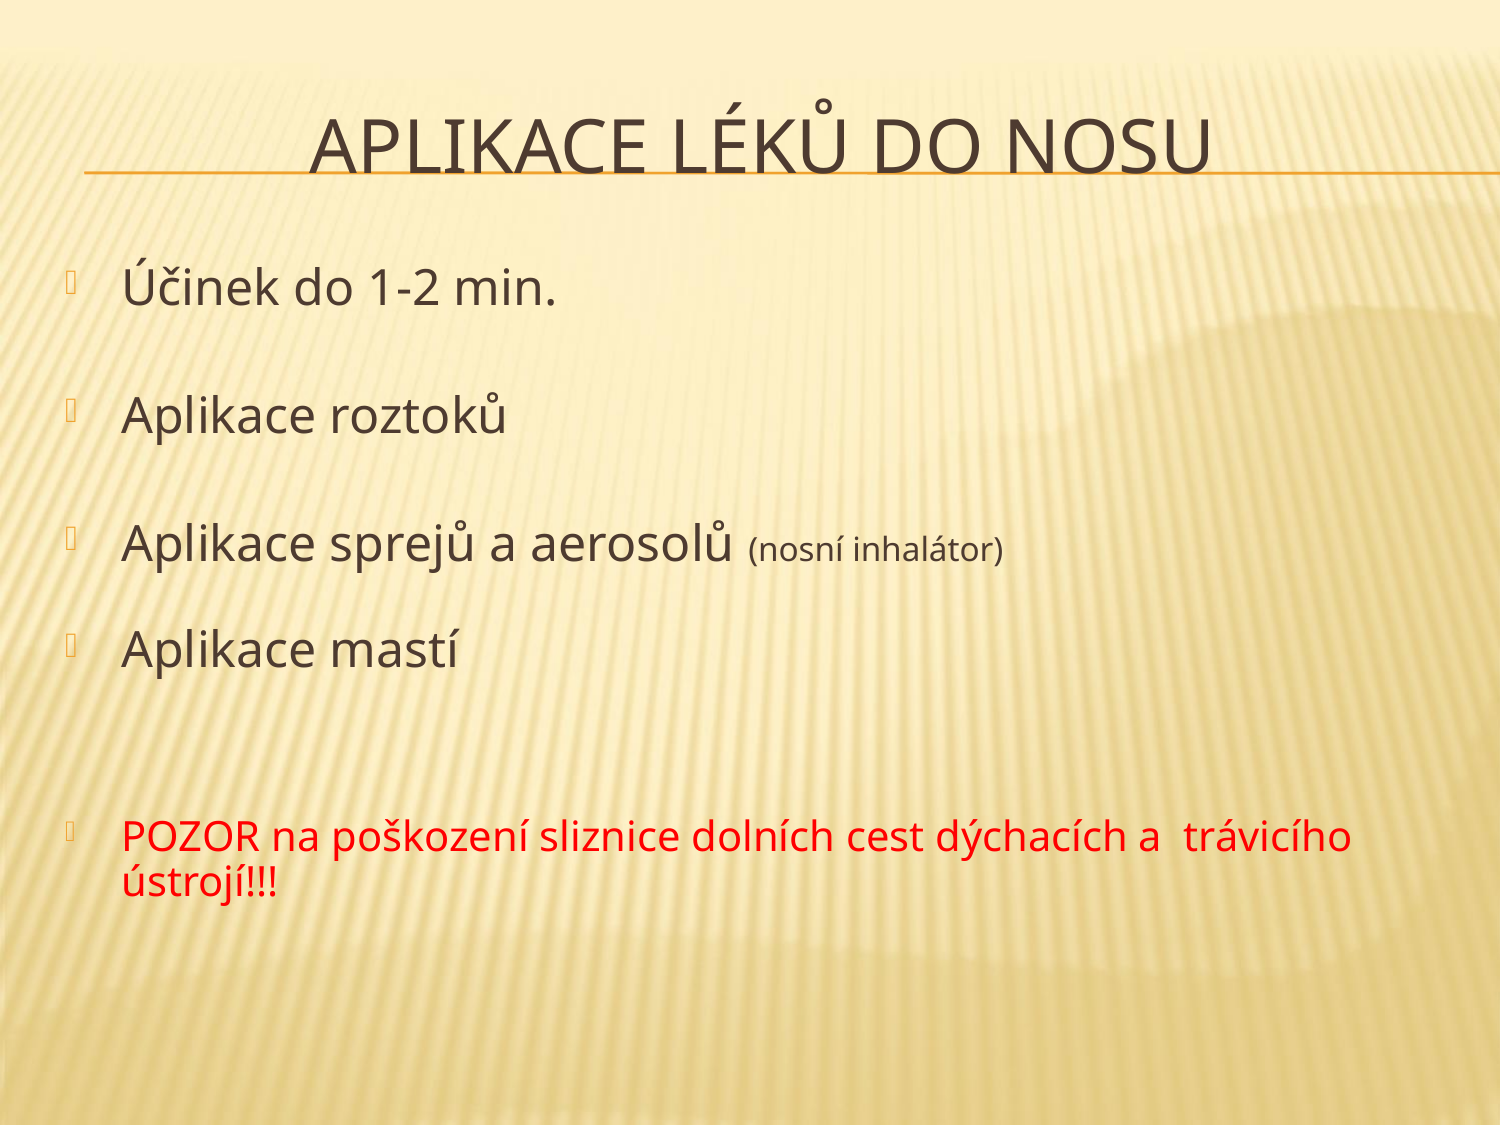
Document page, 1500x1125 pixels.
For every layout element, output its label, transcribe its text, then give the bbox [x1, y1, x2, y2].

picture [0, 0, 1500, 1125]
list Účinek do 1-2 min. Aplikace roztoků Aplikace sprejů a aerosolů (nosní inhalátor) Aplikace mastí POZOR na poškození sliznice dolních cest dýchacích a trávicího ústrojí!!! [50, 254, 1475, 998]
title Aplikace léků do nosu [50, 75, 1475, 213]
